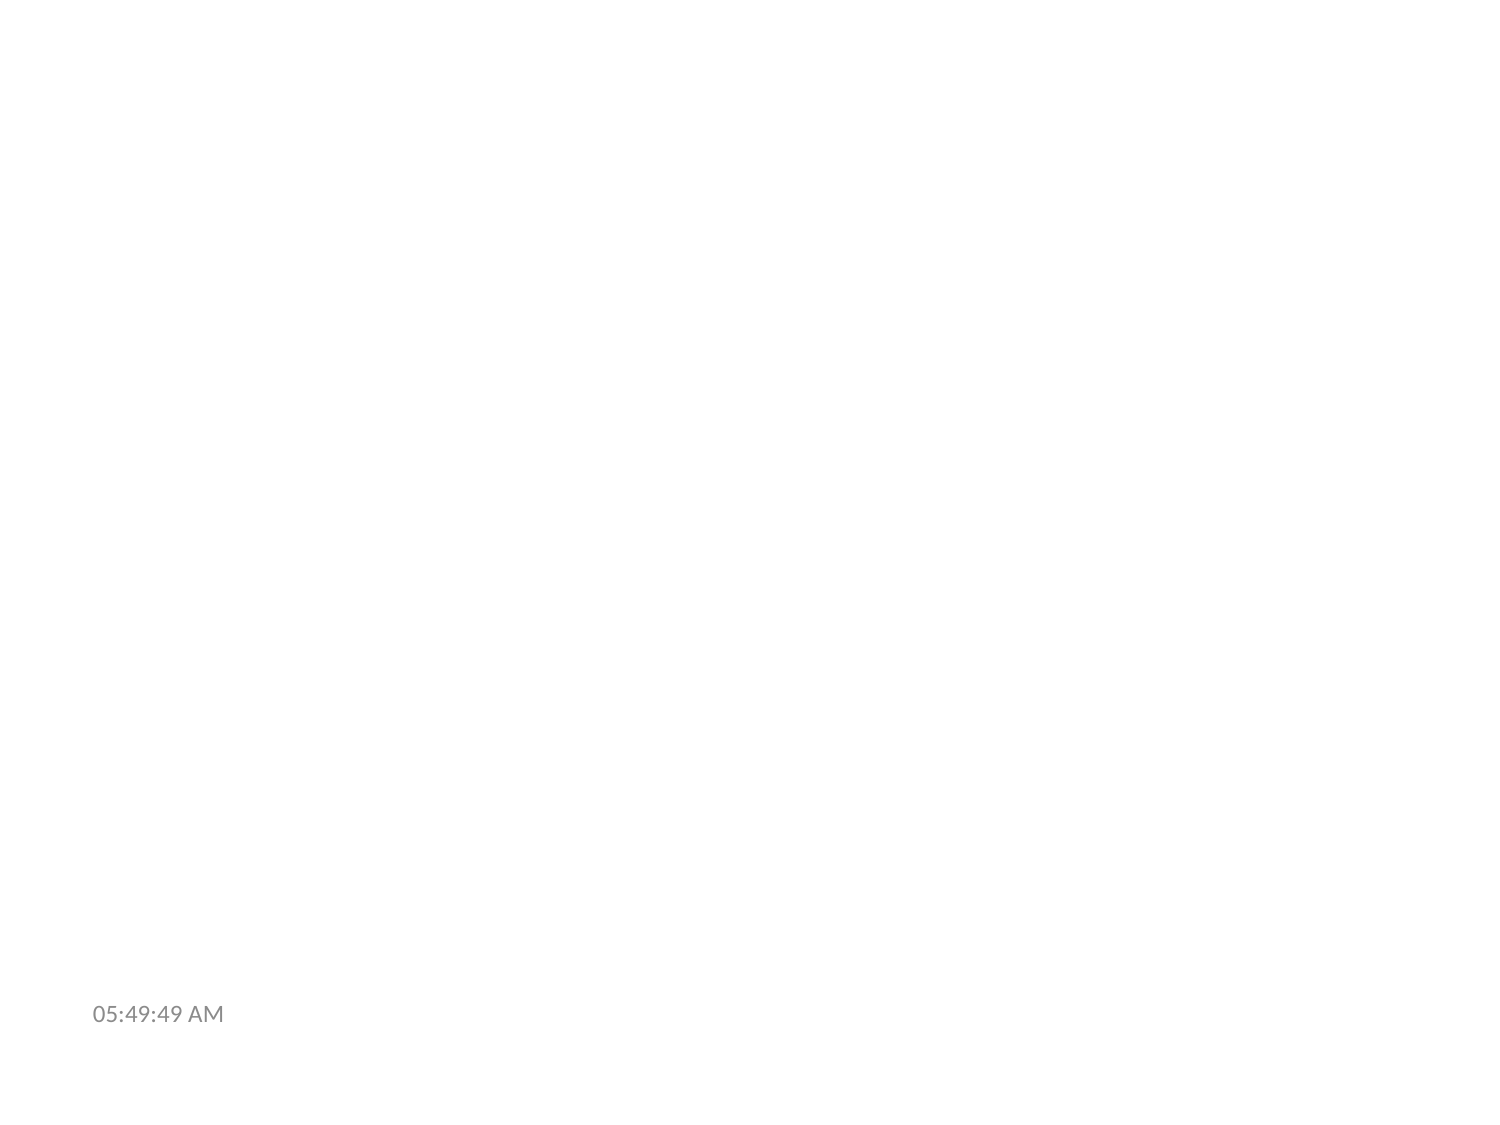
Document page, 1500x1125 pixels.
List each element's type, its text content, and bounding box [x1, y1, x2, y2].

text_box 3:35:09 PM [77, 982, 428, 1043]
